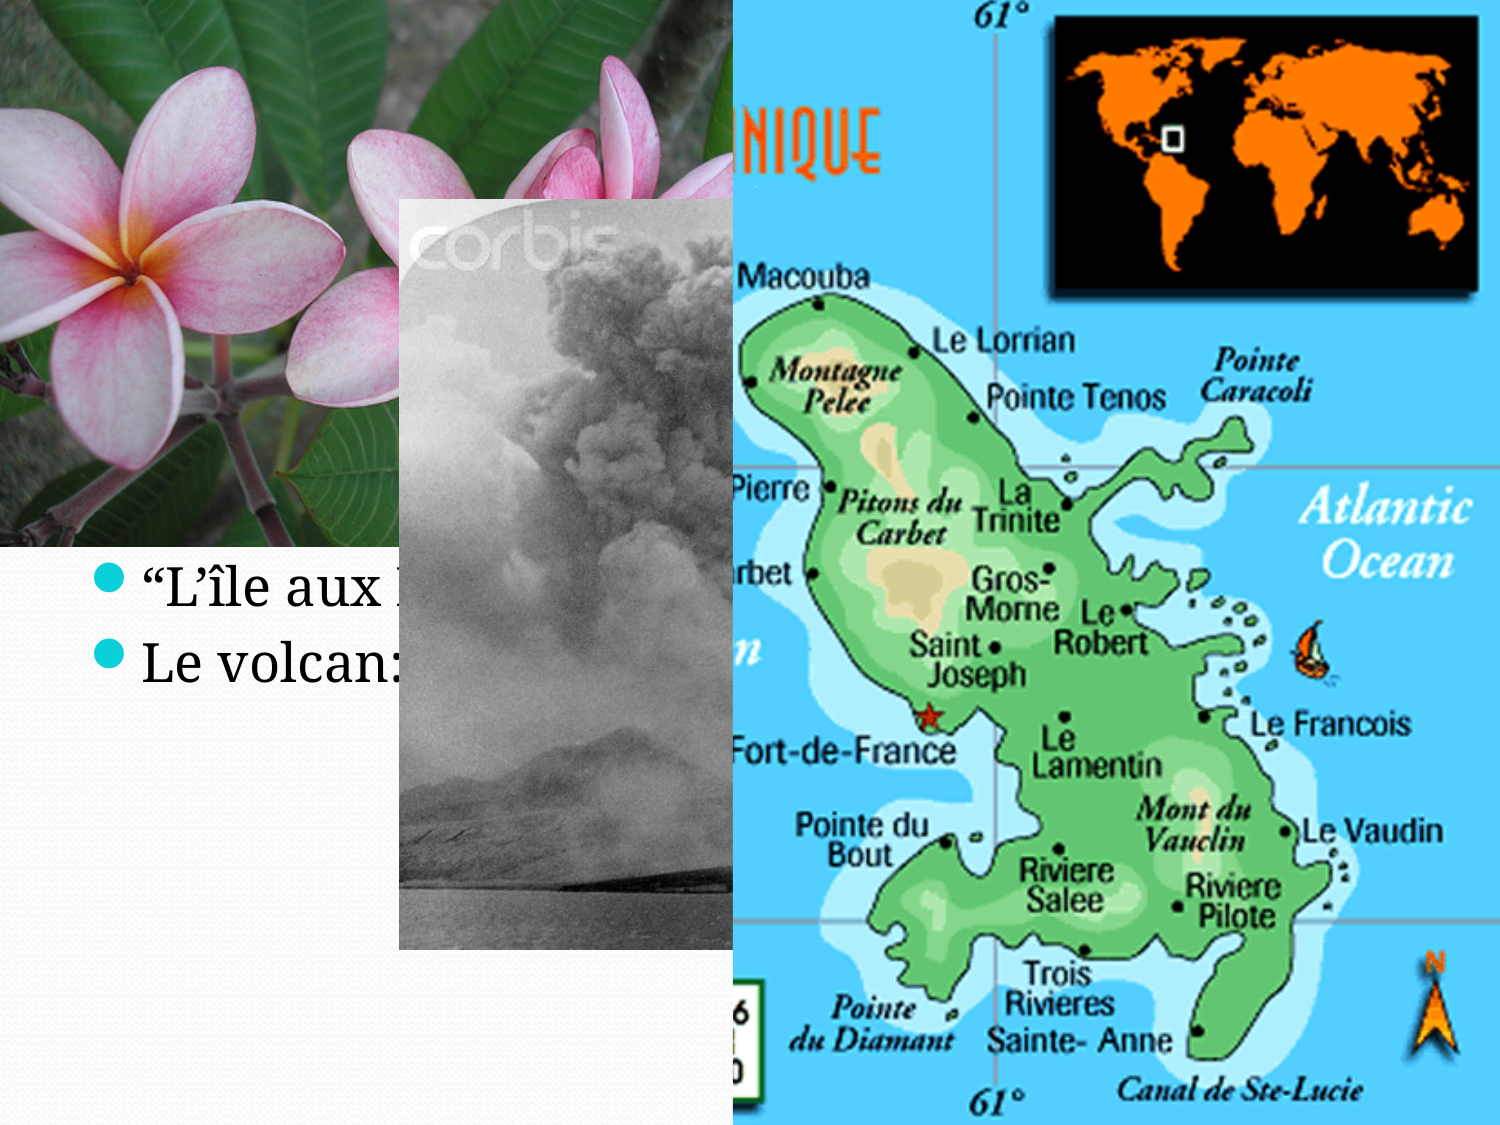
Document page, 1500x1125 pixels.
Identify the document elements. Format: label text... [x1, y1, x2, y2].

list La capitale: Fort de France Langues: français et créole Département d’outre-mer “L’île aux Fleurs” Le volcan: Pelée [75, 562, 725, 1038]
picture [0, 0, 731, 951]
picture [732, 0, 1500, 1125]
